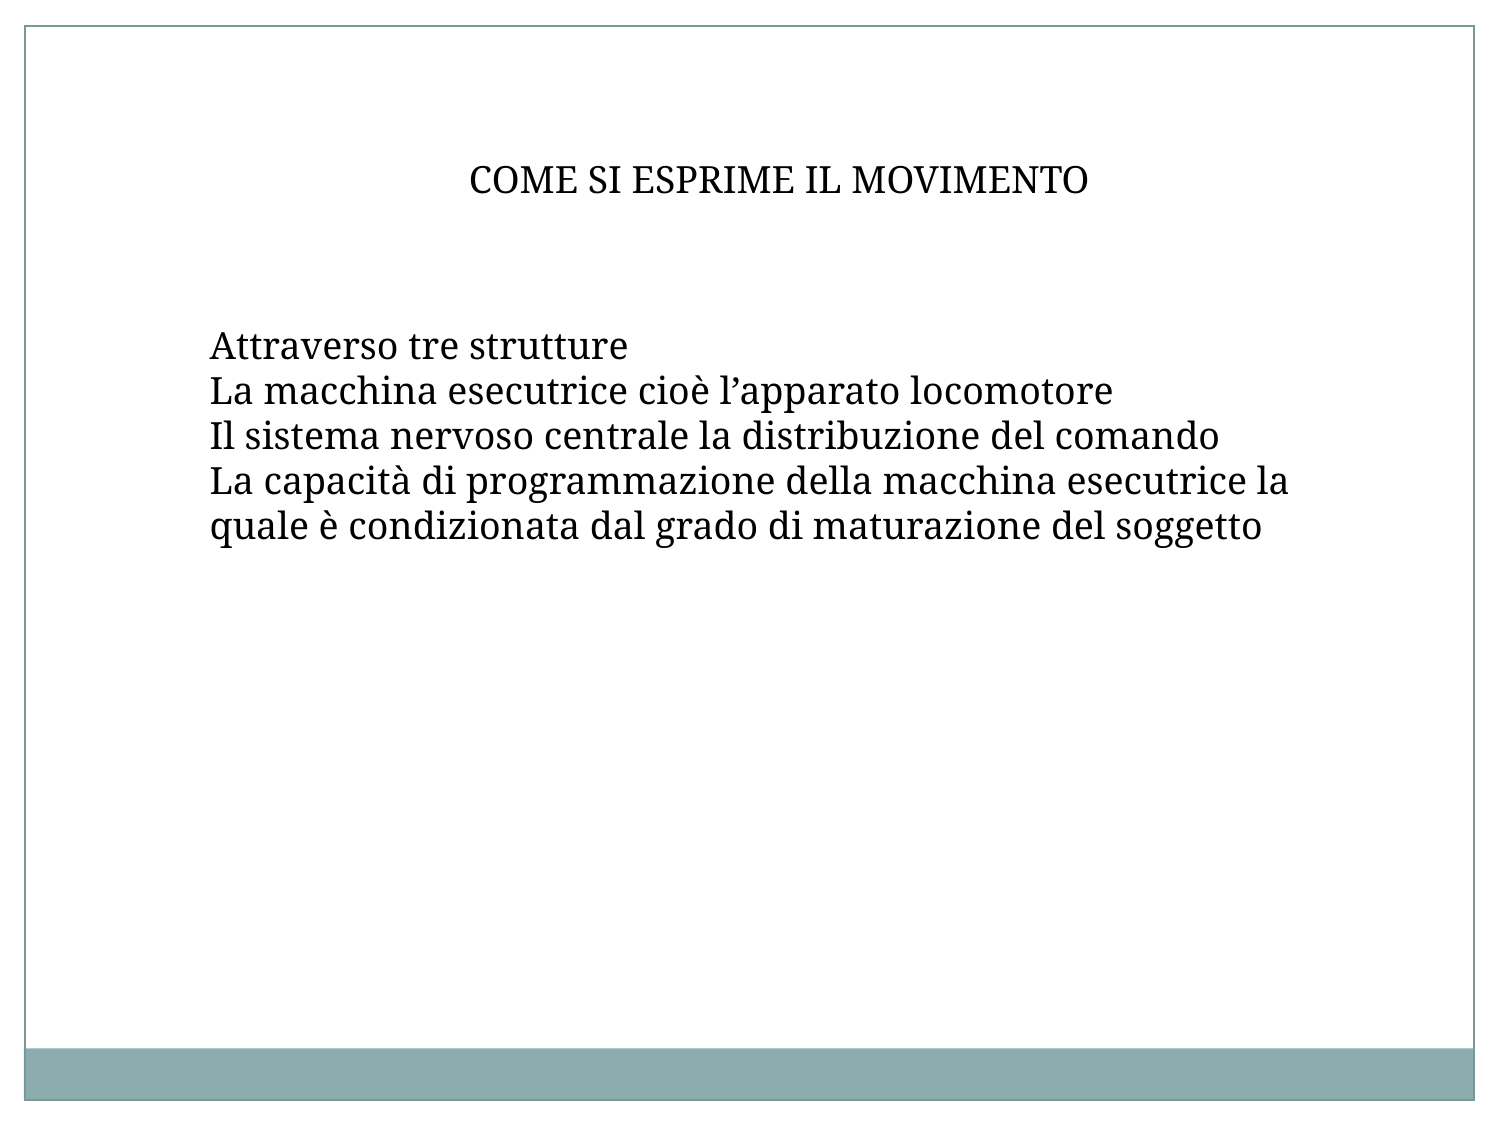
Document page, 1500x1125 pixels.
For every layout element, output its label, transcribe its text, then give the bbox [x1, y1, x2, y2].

text_box Attraverso tre strutture La macchina esecutrice cioè l’apparato locomotore Il sistema nervoso centrale la distribuzione del comando La capacità di programmazione della macchina esecutrice la quale è condizionata dal grado di maturazione del soggetto [194, 314, 1365, 555]
text_box COME SI ESPRIME IL MOVIMENTO [194, 148, 1365, 254]
